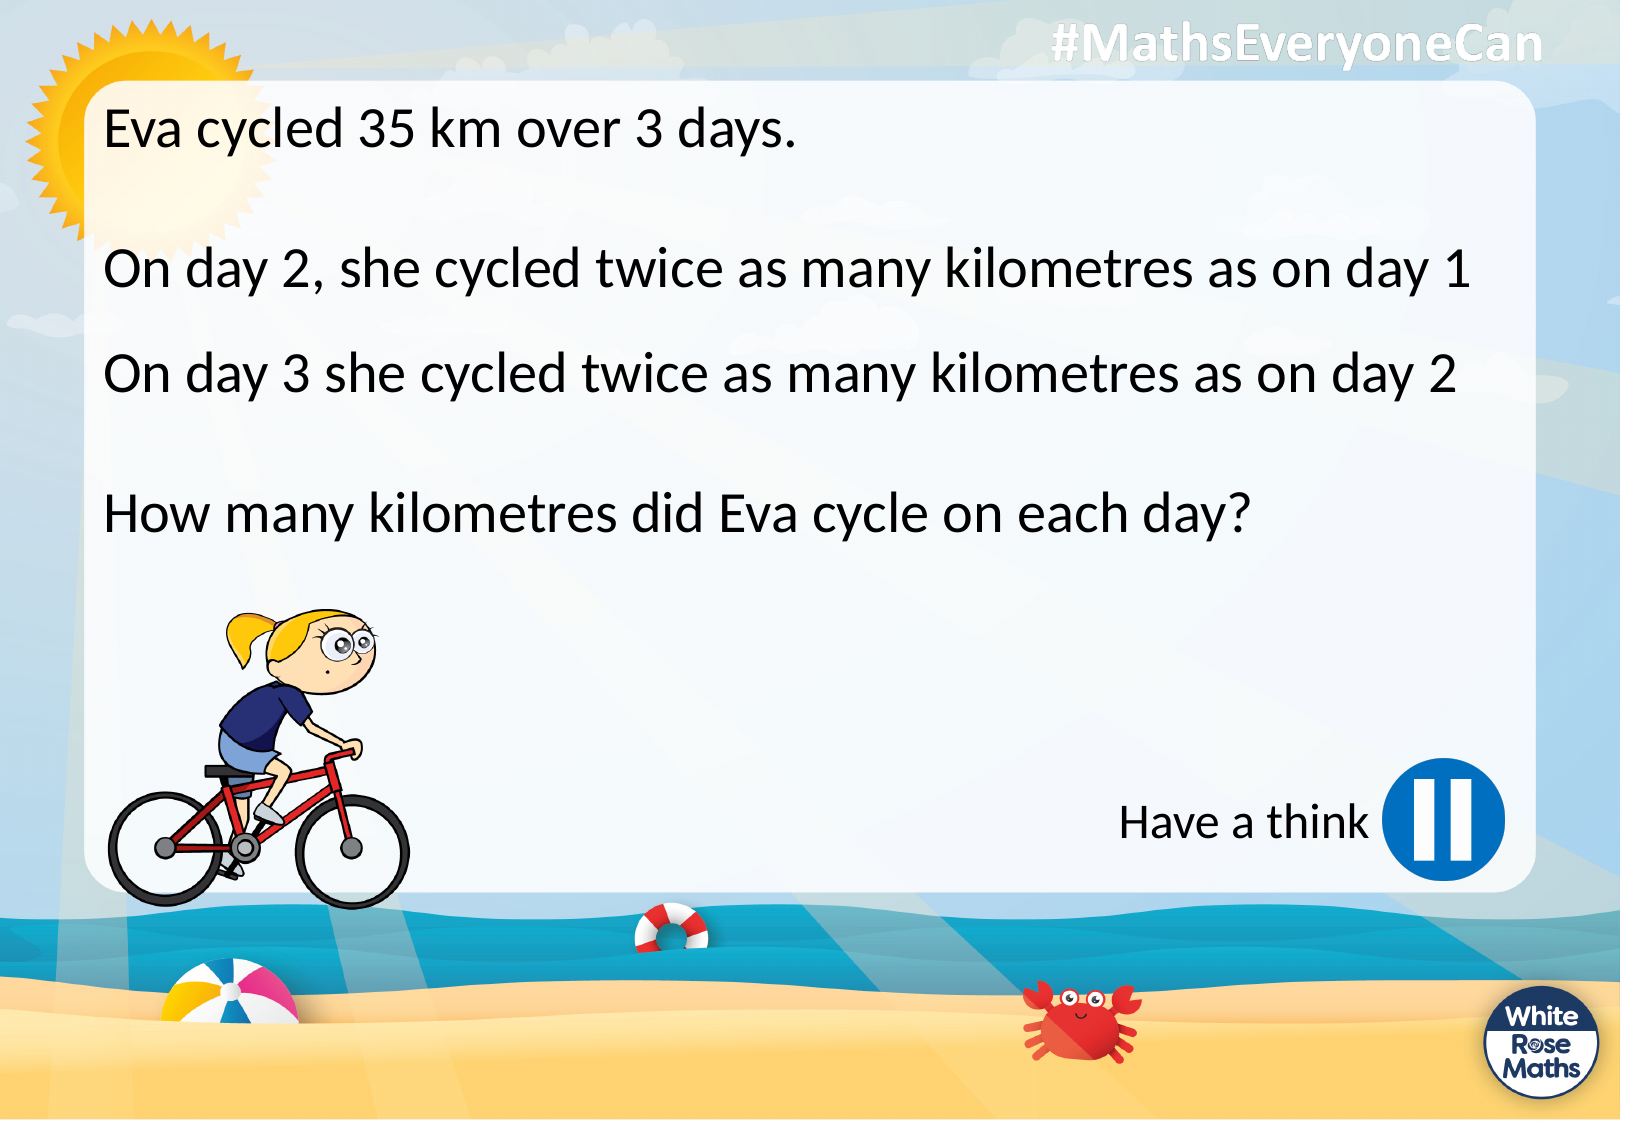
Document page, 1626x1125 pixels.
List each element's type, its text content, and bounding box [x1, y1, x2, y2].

text_box Eva cycled 35 km over 3 days. On day 2, she cycled twice as many kilometres as on day 1 On day 3 she cycled twice as many kilometres as on day 2 How many kilometres did Eva cycle on each day? [88, 81, 1625, 552]
text_box Have a think [1103, 781, 1382, 857]
picture [0, 0, 1626, 1125]
